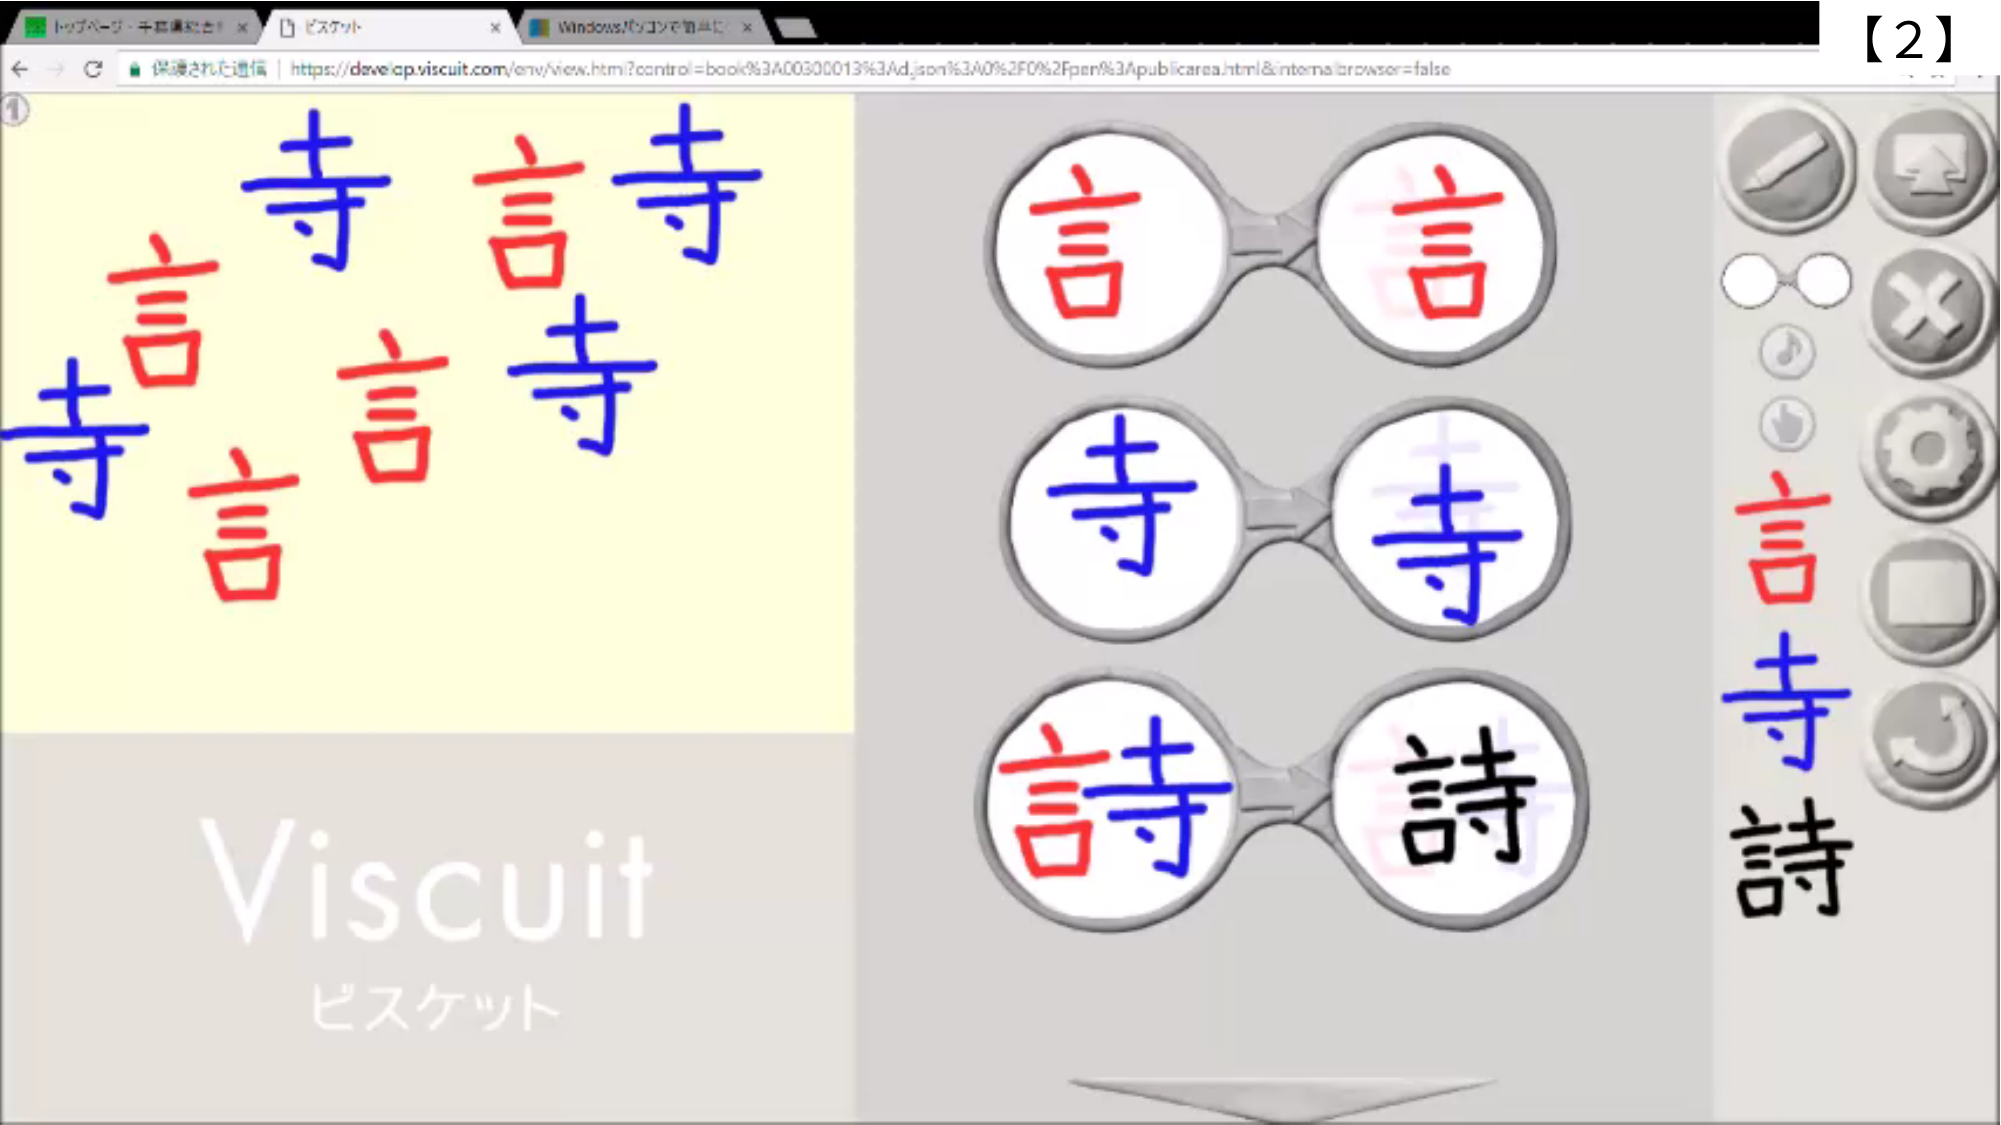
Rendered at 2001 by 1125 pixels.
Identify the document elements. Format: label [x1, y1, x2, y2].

text_box [0, 0, 2000, 1125]
